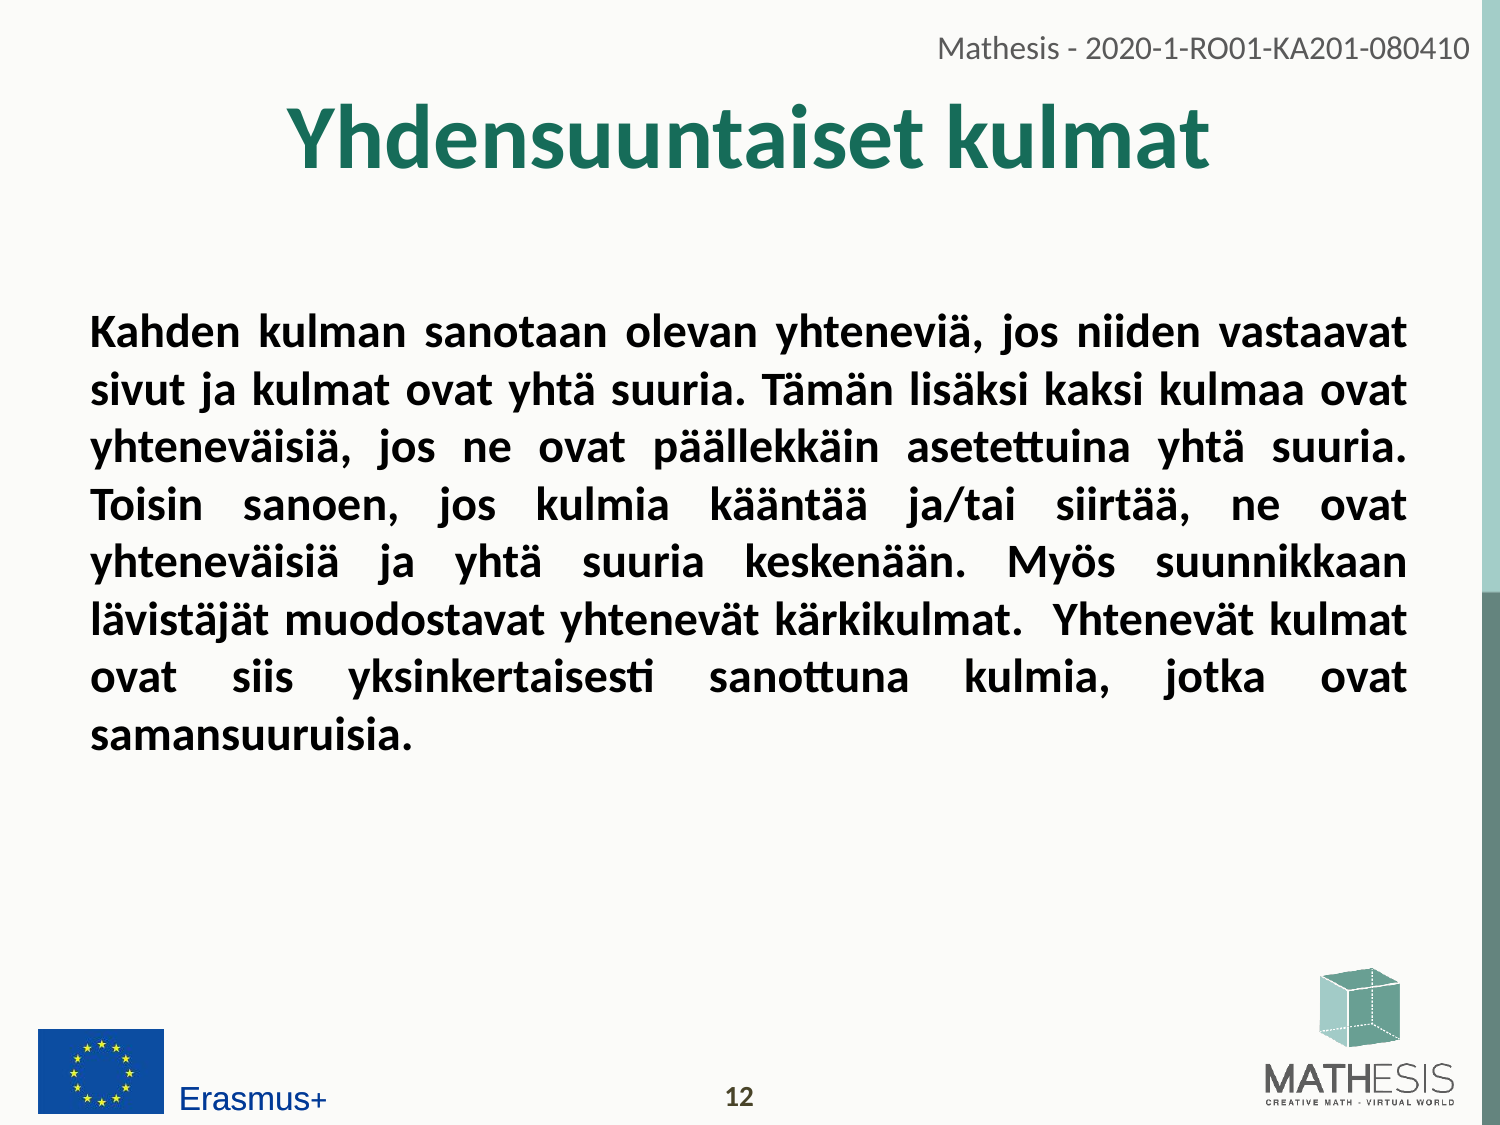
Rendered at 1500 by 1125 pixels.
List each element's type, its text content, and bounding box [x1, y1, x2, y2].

picture [38, 1029, 164, 1114]
list Kahden kulman sanotaan olevan yhteneviä, jos niiden vastaavat sivut ja kulmat ovat yhtä suuria. Tämän lisäksi kaksi kulmaa ovat yhteneväisiä, jos ne ovat päällekkäin asetettuina yhtä suuria. Toisin sanoen, jos kulmia kääntää ja/tai siirtää, ne ovat yhteneväisiä ja yhtä suuria keskenään. Myös suunnikkaan lävistäjät muodostavat yhtenevät kärkikulmat. Yhtenevät kulmat ovat siis yksinkertaisesti sanottuna kulmia, jotka ovat samansuuruisia. [75, 262, 1425, 1005]
title Yhdensuuntaiset kulmat [75, 69, 1425, 257]
